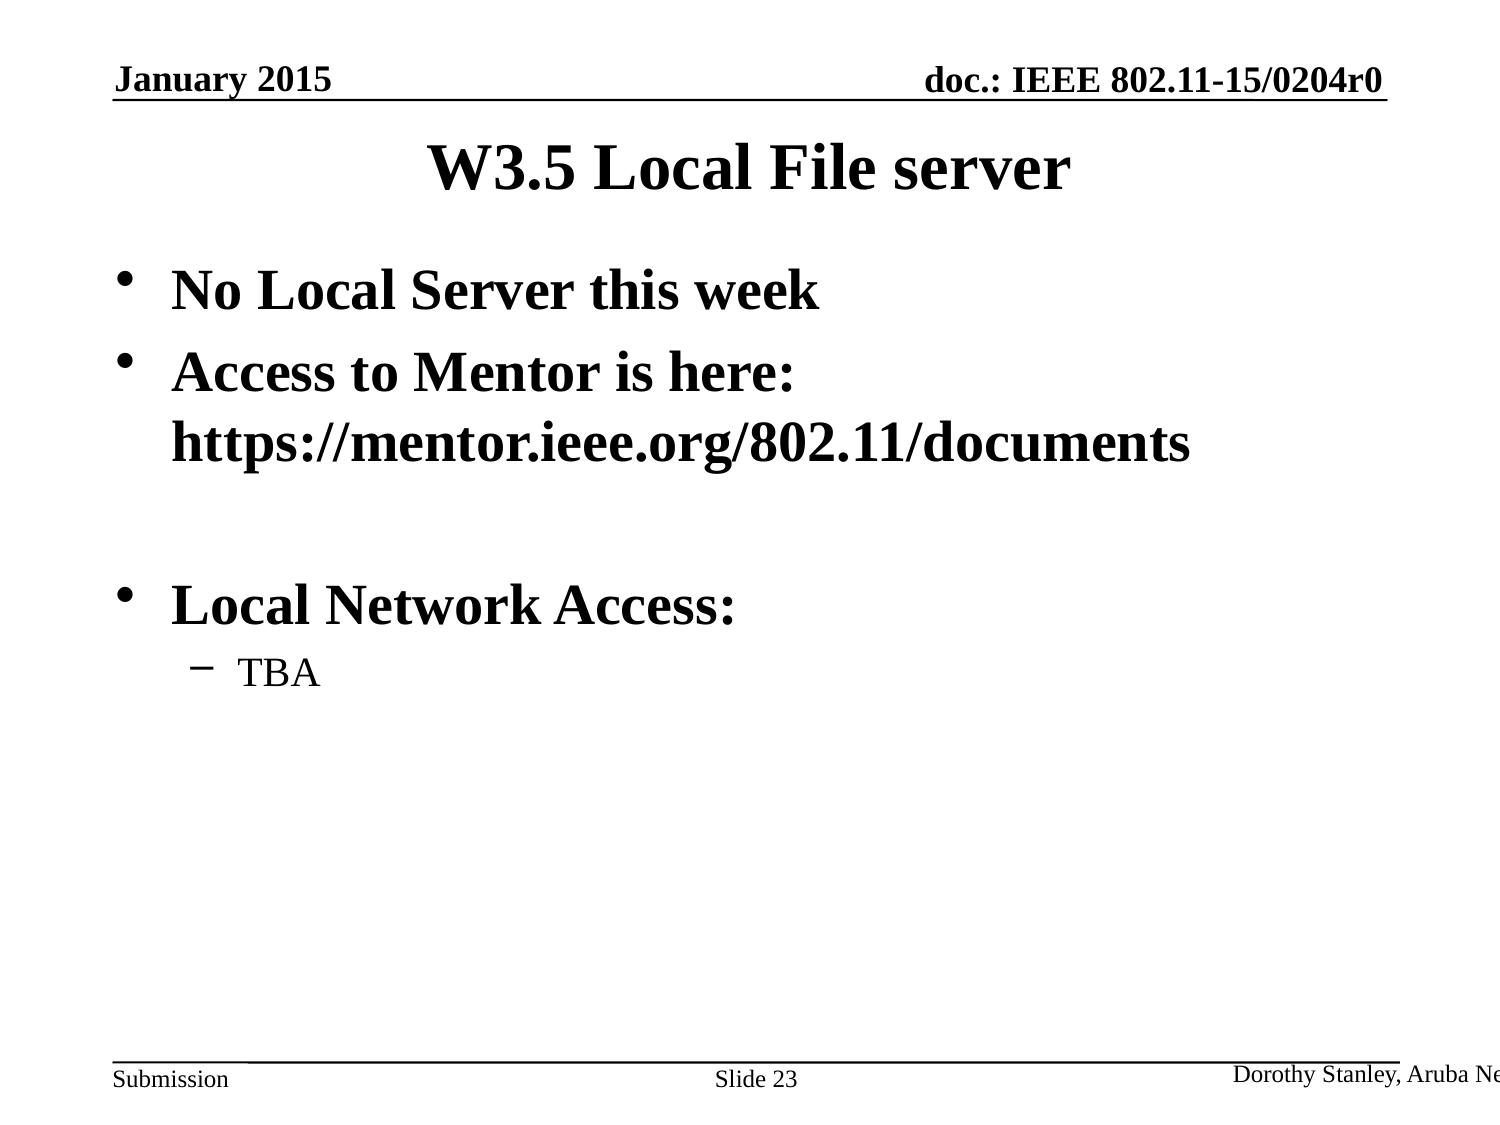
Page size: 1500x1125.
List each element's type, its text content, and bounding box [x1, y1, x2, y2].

footer Dorothy Stanley, Aruba Networks [1049, 1057, 1500, 1088]
slide_number Slide 23 [712, 1061, 800, 1093]
title W3.5 Local File server [112, 112, 1388, 213]
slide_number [114, 54, 423, 100]
list No Local Server this week Access to Mentor is here: https://mentor.ieee.org/802.11/documents Local Network Access: TBA [100, 243, 1376, 1000]
